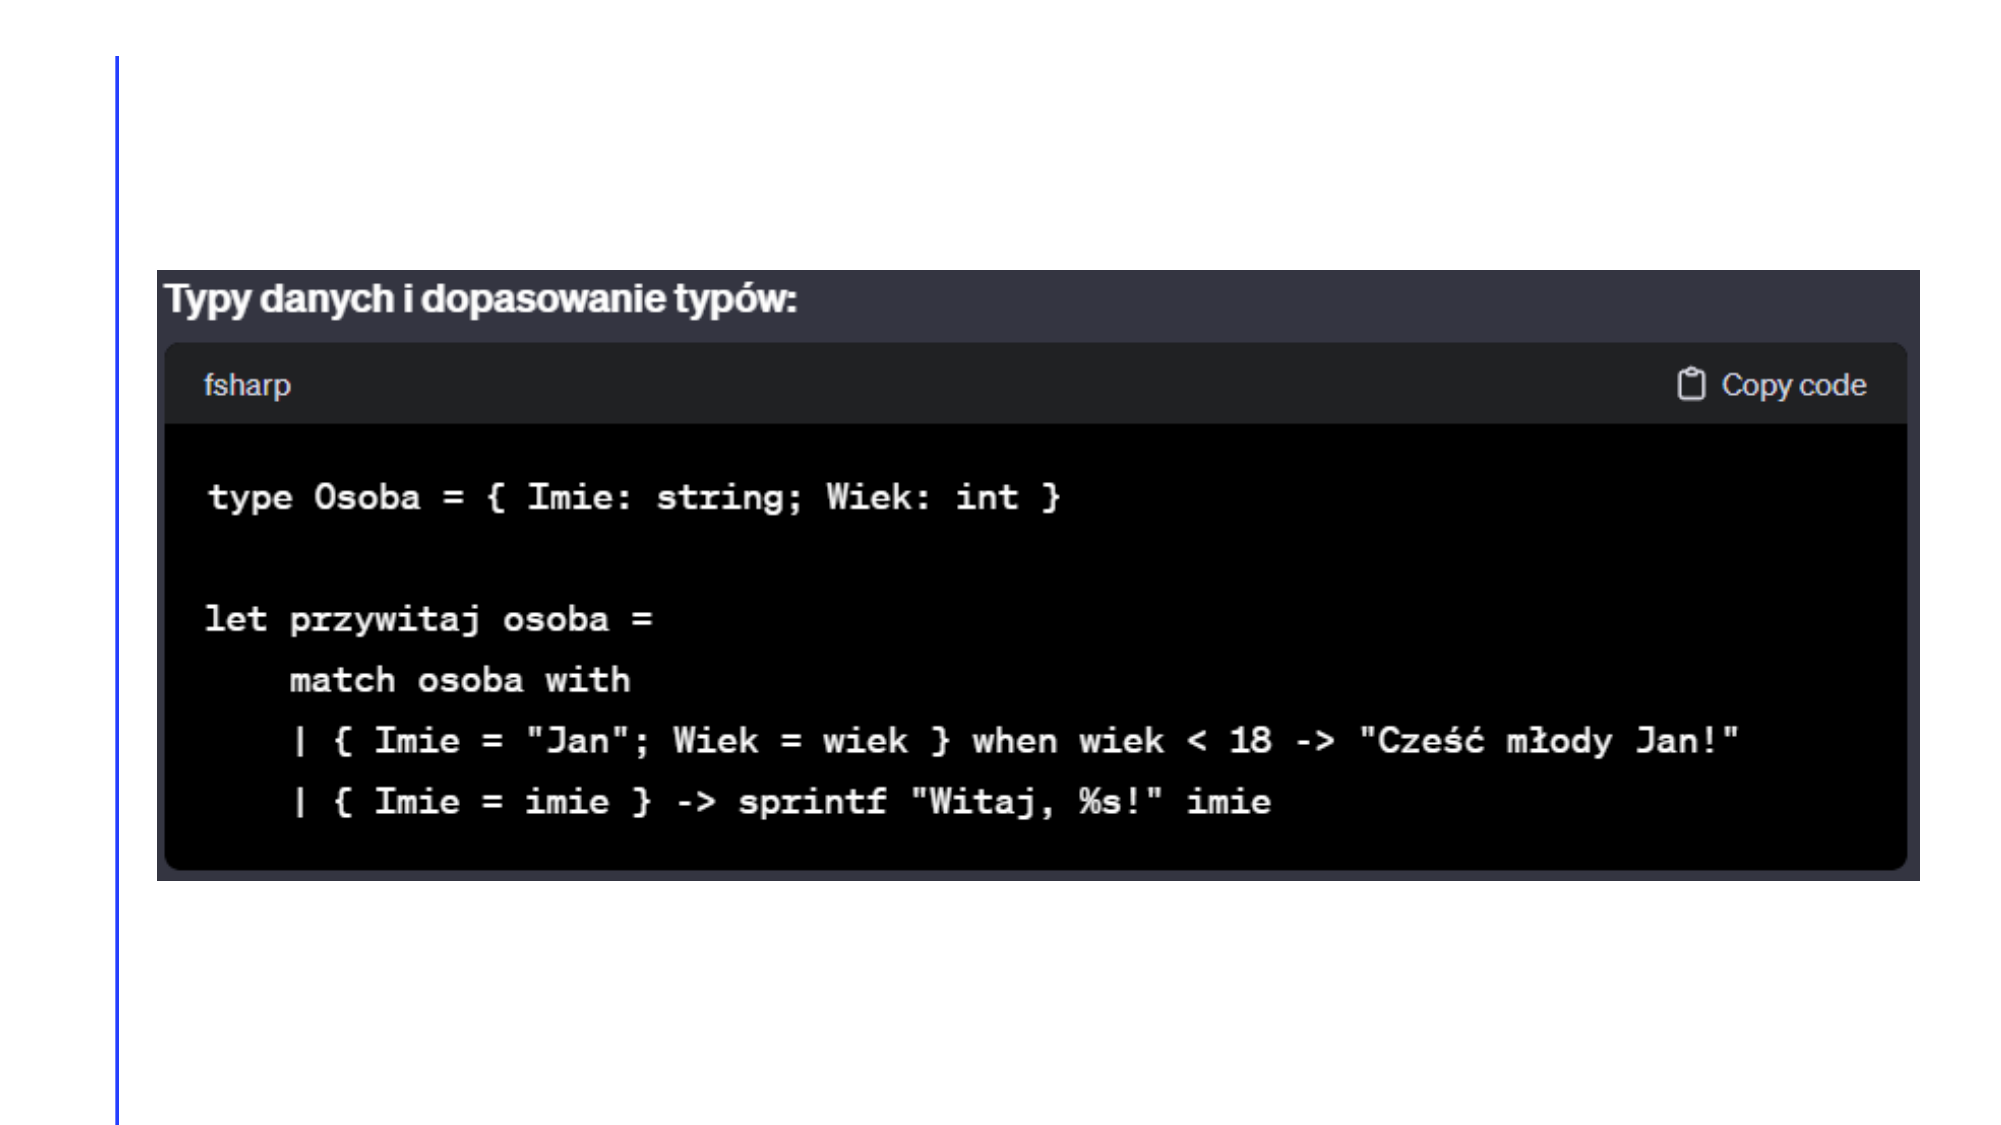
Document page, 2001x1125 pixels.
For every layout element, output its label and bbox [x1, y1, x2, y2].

picture [157, 270, 1920, 882]
